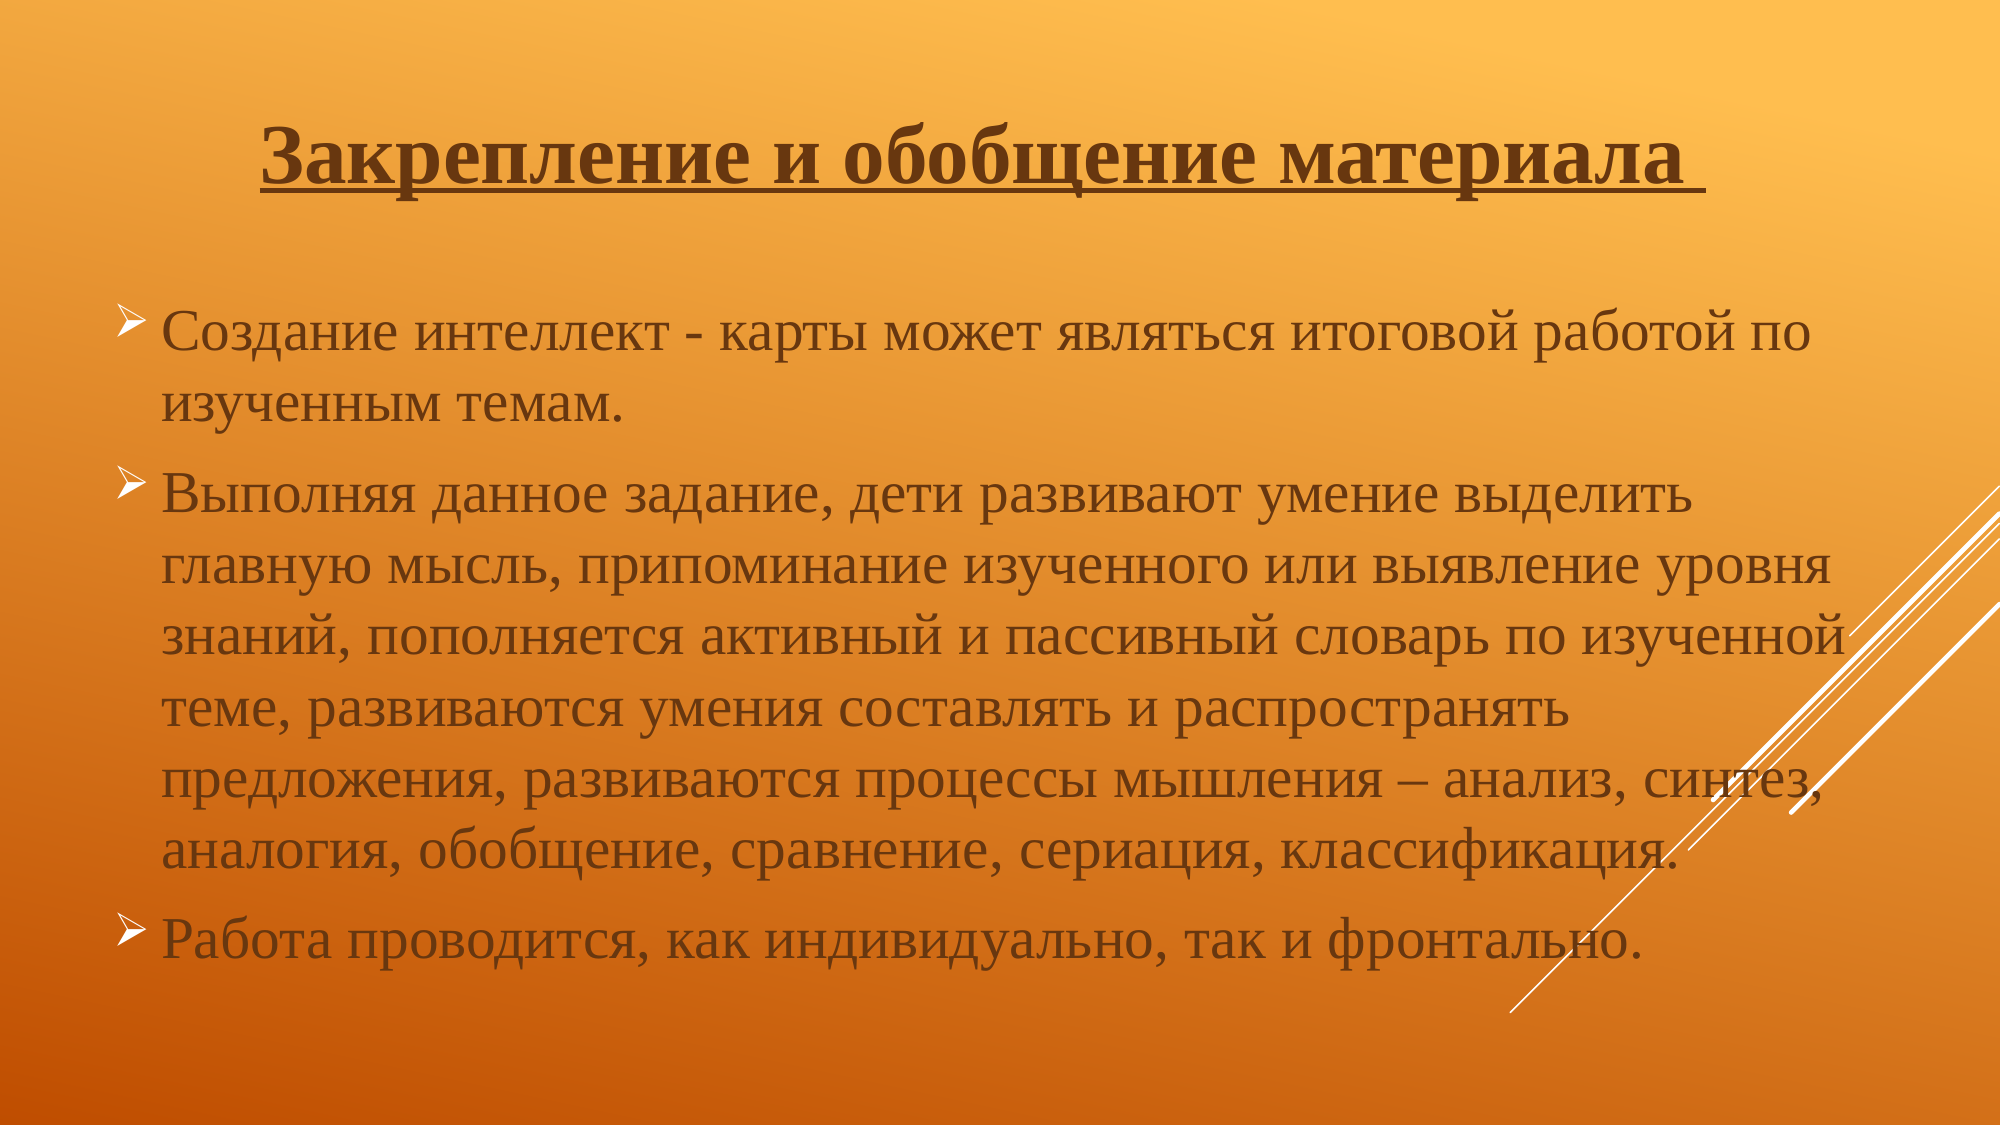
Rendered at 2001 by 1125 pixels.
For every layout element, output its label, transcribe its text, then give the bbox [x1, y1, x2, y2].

list Закрепление и обобщение материала Создание интеллект - карты может являться итоговой работой по изученным темам. Выполняя данное задание, дети развивают умение выделить главную мысль, припоминание изученного или выявление уровня знаний, пополняется активный и пассивный словарь по изученной теме, развиваются умения составлять и распространять предложения, развиваются процессы мышления – анализ, синтез, аналогия, обобщение, сравнение, сериация, классификация. Работа проводится, как индивидуально, так и фронтально. [98, 90, 1868, 1000]
